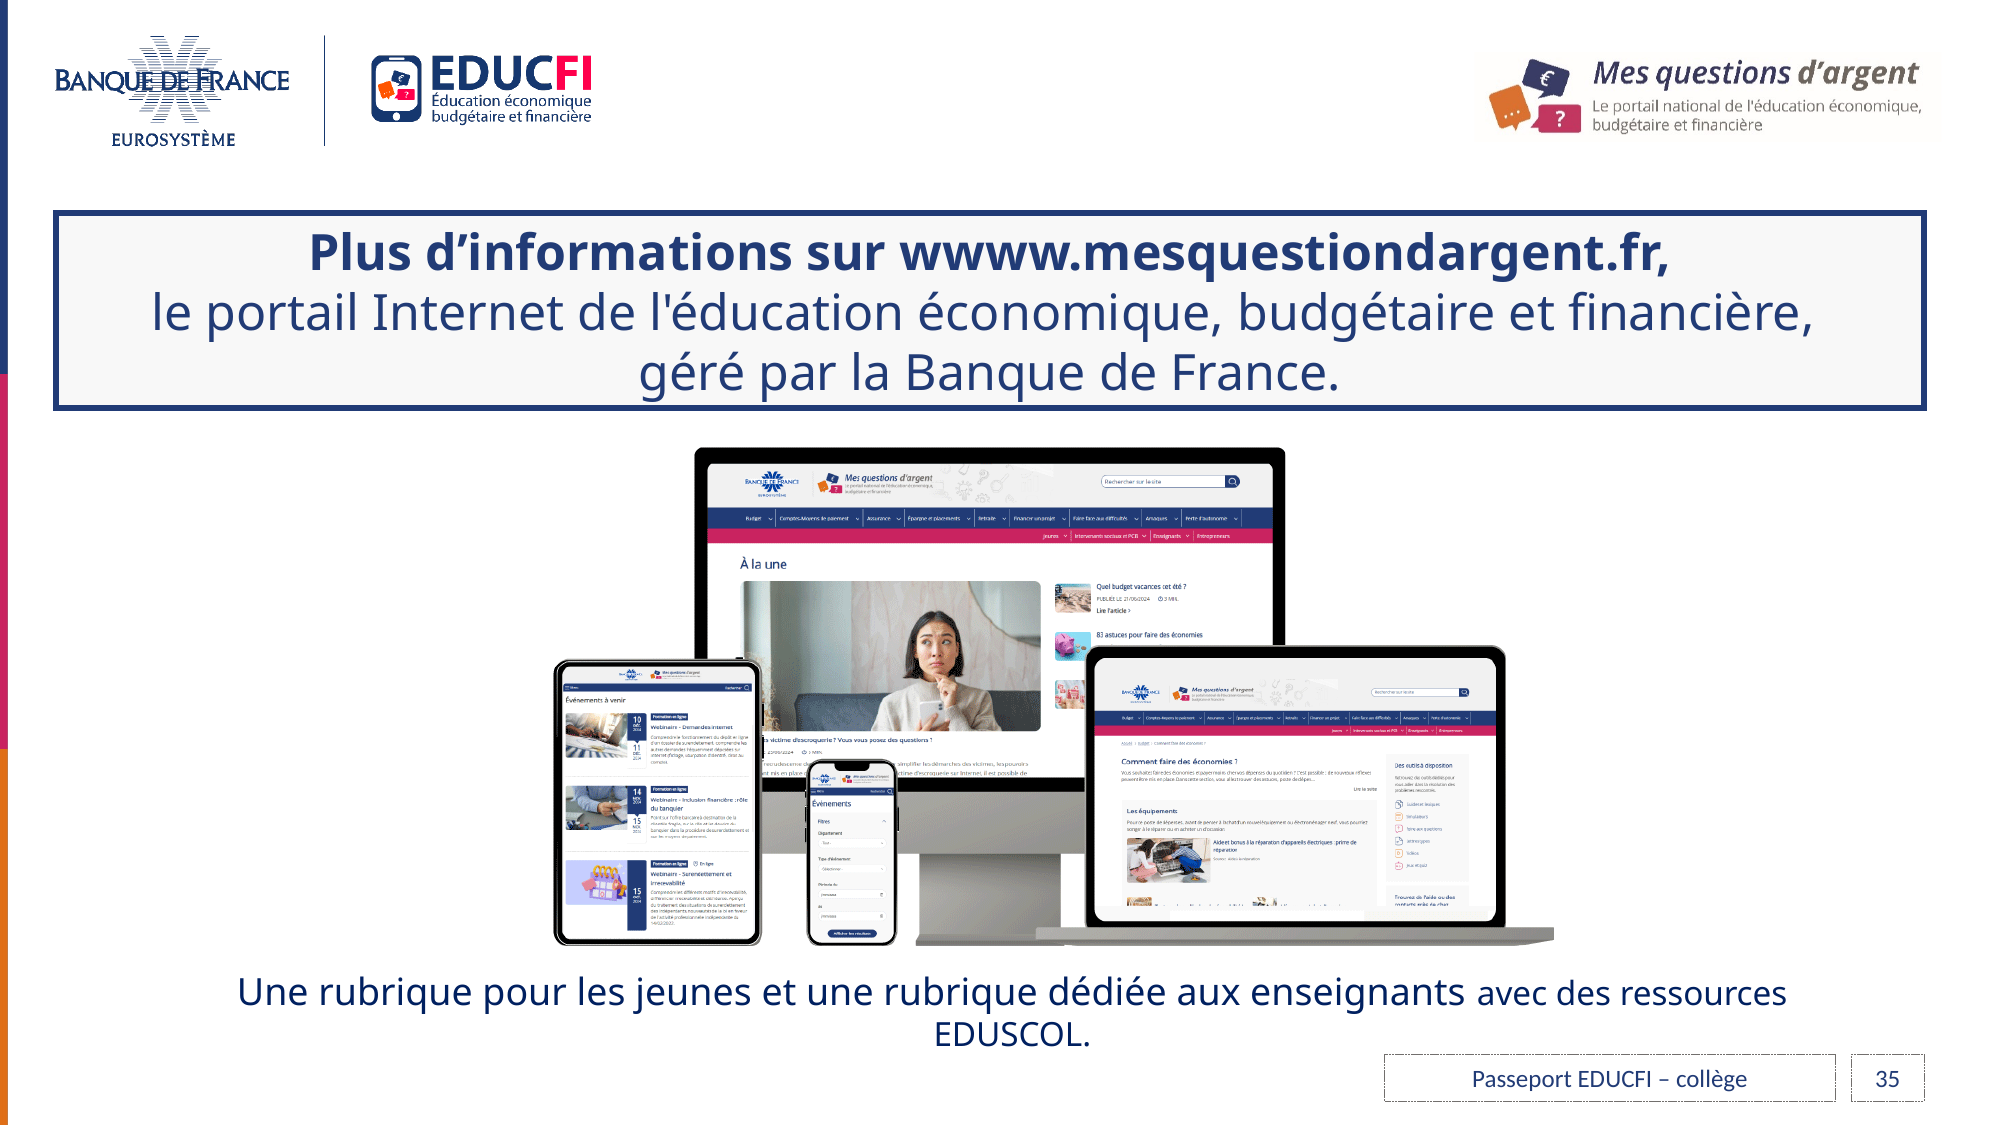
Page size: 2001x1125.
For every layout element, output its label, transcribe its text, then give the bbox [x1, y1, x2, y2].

text_box Une rubrique pour les jeunes et une rubrique dédiée aux enseignants avec des ressources EDUSCOL. [173, 960, 1852, 1061]
picture [1474, 52, 1942, 142]
slide_number 35 [1851, 1054, 1925, 1102]
text_box [0, 201, 2000, 425]
picture [0, 425, 8, 1125]
text_box Plus d’informations sur wwww.mesquestiondargent.fr, le portail Internet de l'éducation économique, budgétaire et financière, géré par la Banque de France. [55, 212, 1924, 408]
footer Passeport EDUCFI – collège [1384, 1054, 1836, 1102]
picture [41, 20, 604, 158]
picture [0, 0, 8, 201]
picture [553, 447, 1554, 946]
